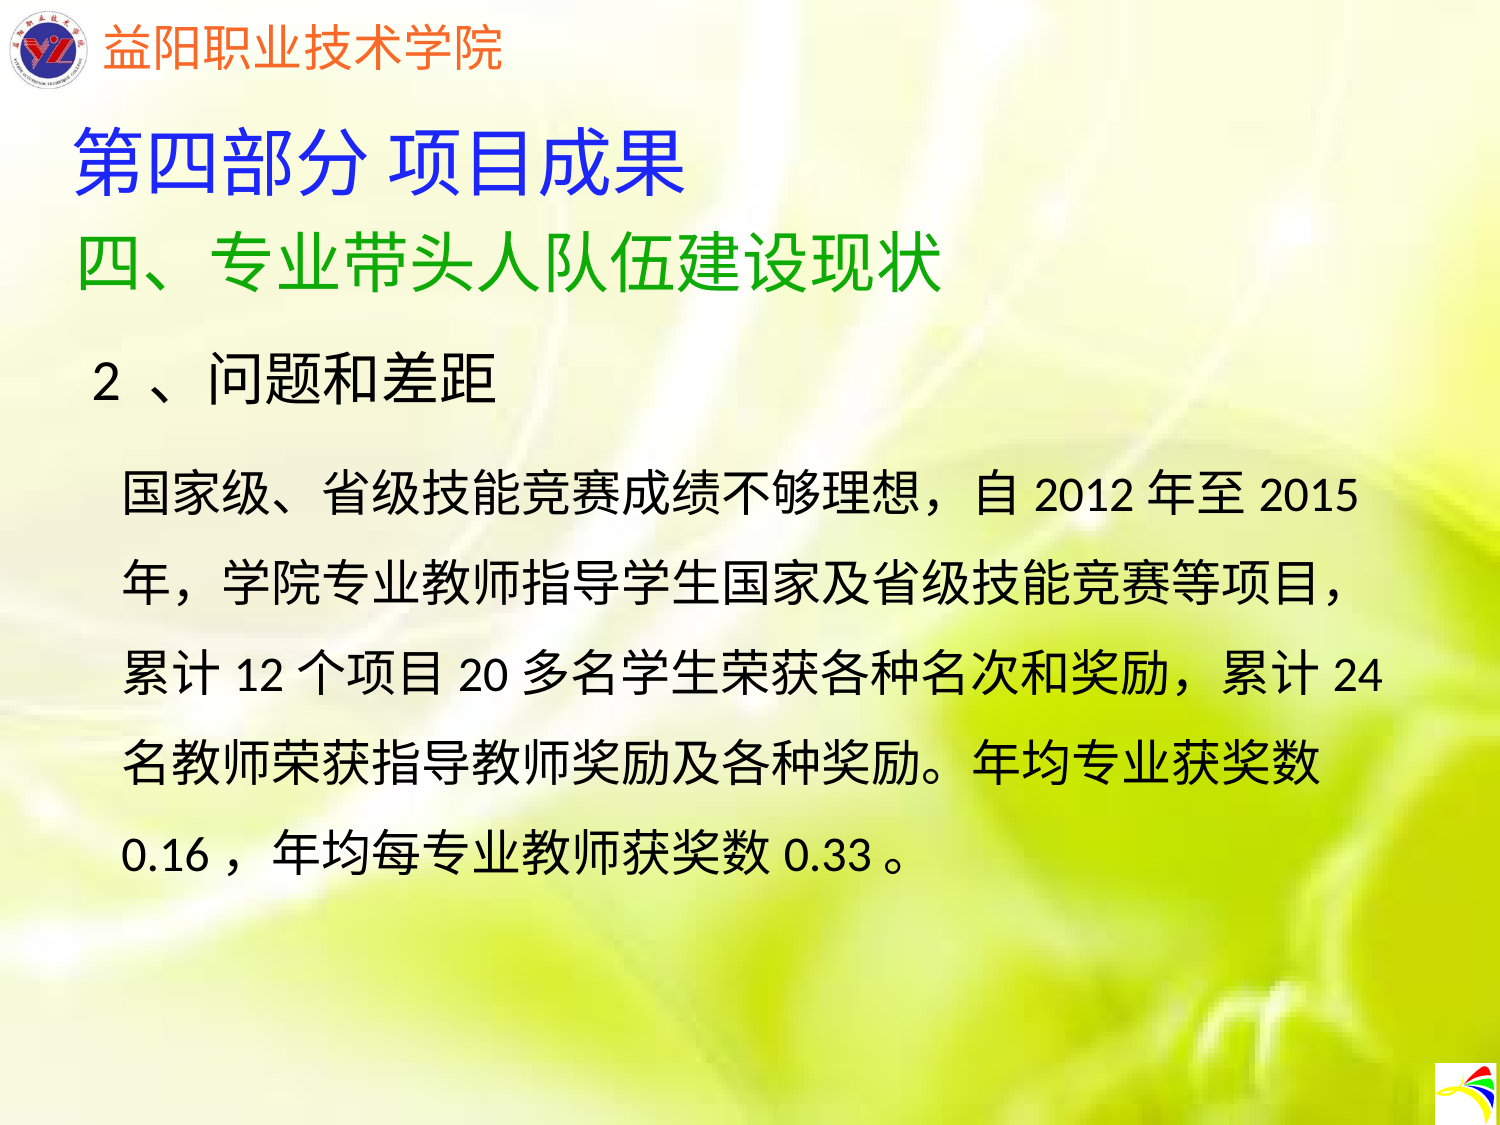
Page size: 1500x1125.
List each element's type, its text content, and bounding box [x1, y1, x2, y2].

text_box 2 、问题和差距 [76, 334, 573, 420]
text_box 四、专业带头人队伍建设现状 [60, 213, 959, 309]
text_box 第四部分 项目成果 [13, 113, 744, 208]
text_box 国家级、省级技能竞赛成绩不够理想，自2012年至2015年，学院专业教师指导学生国家及省级技能竞赛等项目，累计12个项目20多名学生荣获各种名次和奖励，累计24名教师荣获指导教师奖励及各种奖励。年均专业获奖数0.16，年均每专业教师获奖数0.33。 [106, 423, 1418, 889]
picture [0, 0, 1500, 1125]
